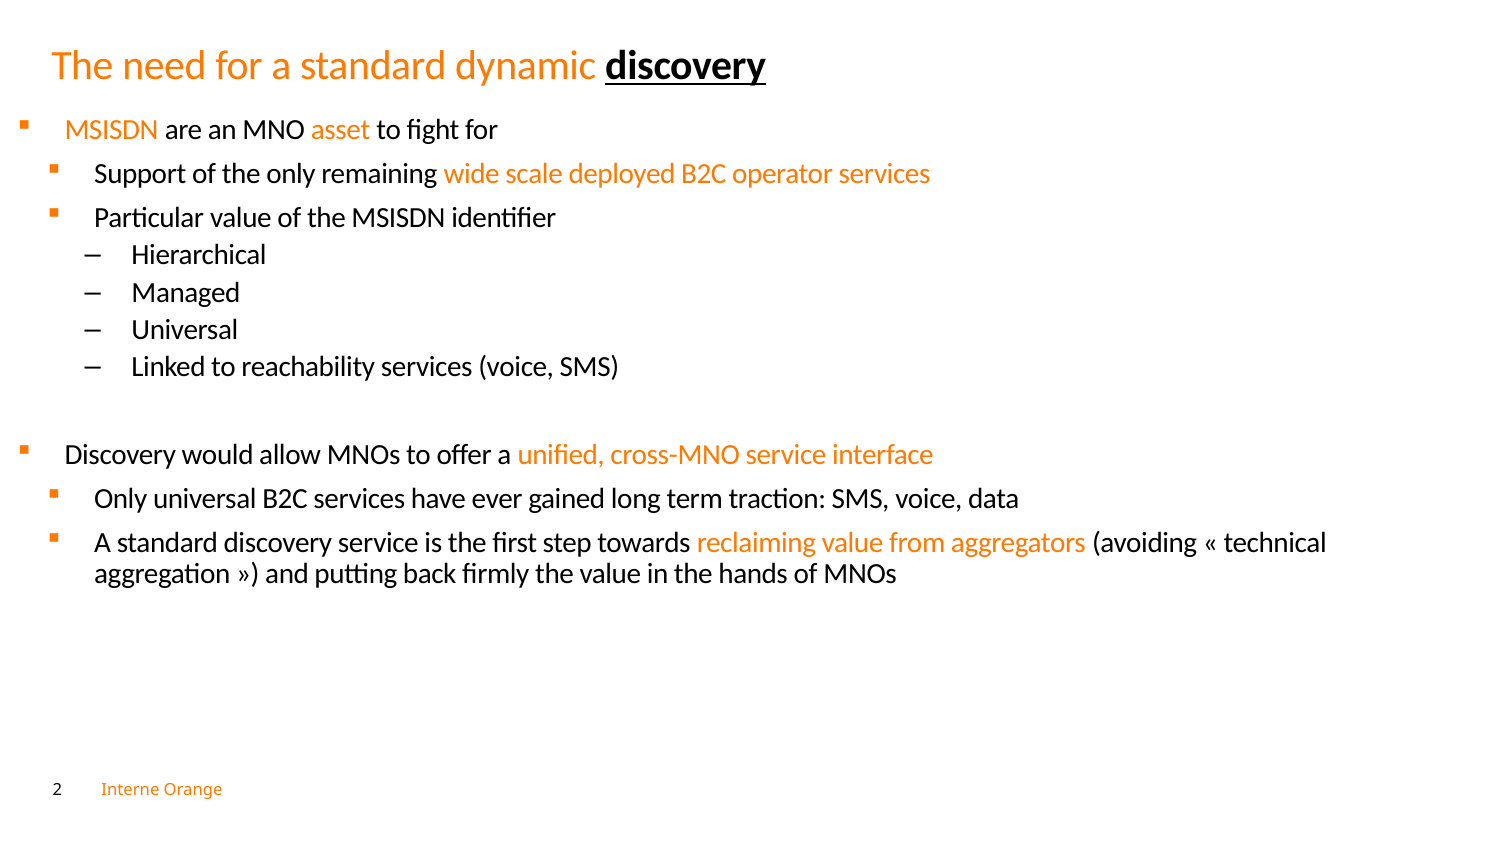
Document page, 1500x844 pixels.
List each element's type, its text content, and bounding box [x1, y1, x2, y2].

list MSISDN are an MNO asset to fight for Support of the only remaining wide scale deployed B2C operator services Particular value of the MSISDN identifier Hierarchical Managed Universal Linked to reachability services (voice, SMS) Discovery would allow MNOs to offer a unified, cross-MNO service interface Only universal B2C services have ever gained long term traction: SMS, voice, data A standard discovery service is the first step towards reclaiming value from aggregators (avoiding « technical aggregation ») and putting back firmly the value in the hands of MNOs [17, 114, 1415, 625]
title The need for a standard dynamic discovery [51, 43, 1449, 166]
